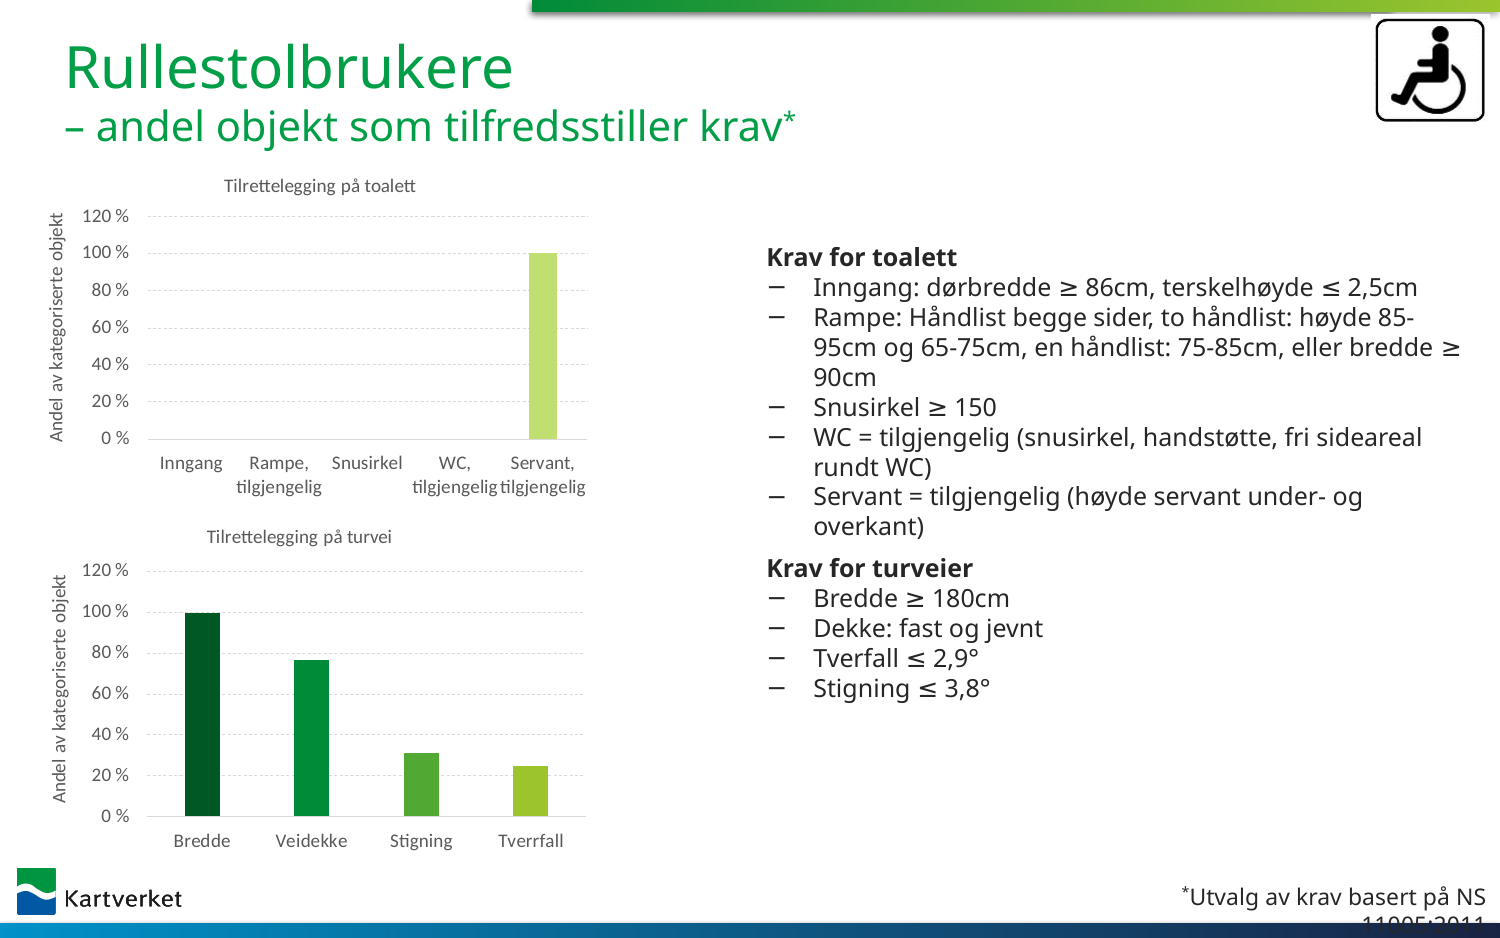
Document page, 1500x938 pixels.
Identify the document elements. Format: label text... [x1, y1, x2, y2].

text_box *Utvalg av krav basert på NS 11005:2011 [1068, 873, 1500, 938]
picture [41, 520, 597, 859]
text_box Rullestolbrukere – andel objekt som tilfredsstiller krav* [49, 14, 1431, 158]
picture [1371, 13, 1491, 127]
text_box Krav for toalett Inngang: dørbredde ≥ 86cm, terskelhøyde ≤ 2,5cm Rampe: Håndlist begge sider, to håndlist: høyde 85-95cm og 65-75cm, en håndlist: 75-85cm, eller bredde ≥ 90cm Snusirkel ≥ 150 WC = tilgjengelig (snusirkel, handstøtte, fri sideareal rundt WC) Servant = tilgjengelig (høyde servant under- og overkant) [751, 234, 1483, 545]
picture [41, 166, 598, 505]
text_box Krav for turveier Bredde ≥ 180cm Dekke: fast og jevnt Tverfall ≤ 2,9° Stigning ≤ 3,8° [751, 545, 1483, 710]
